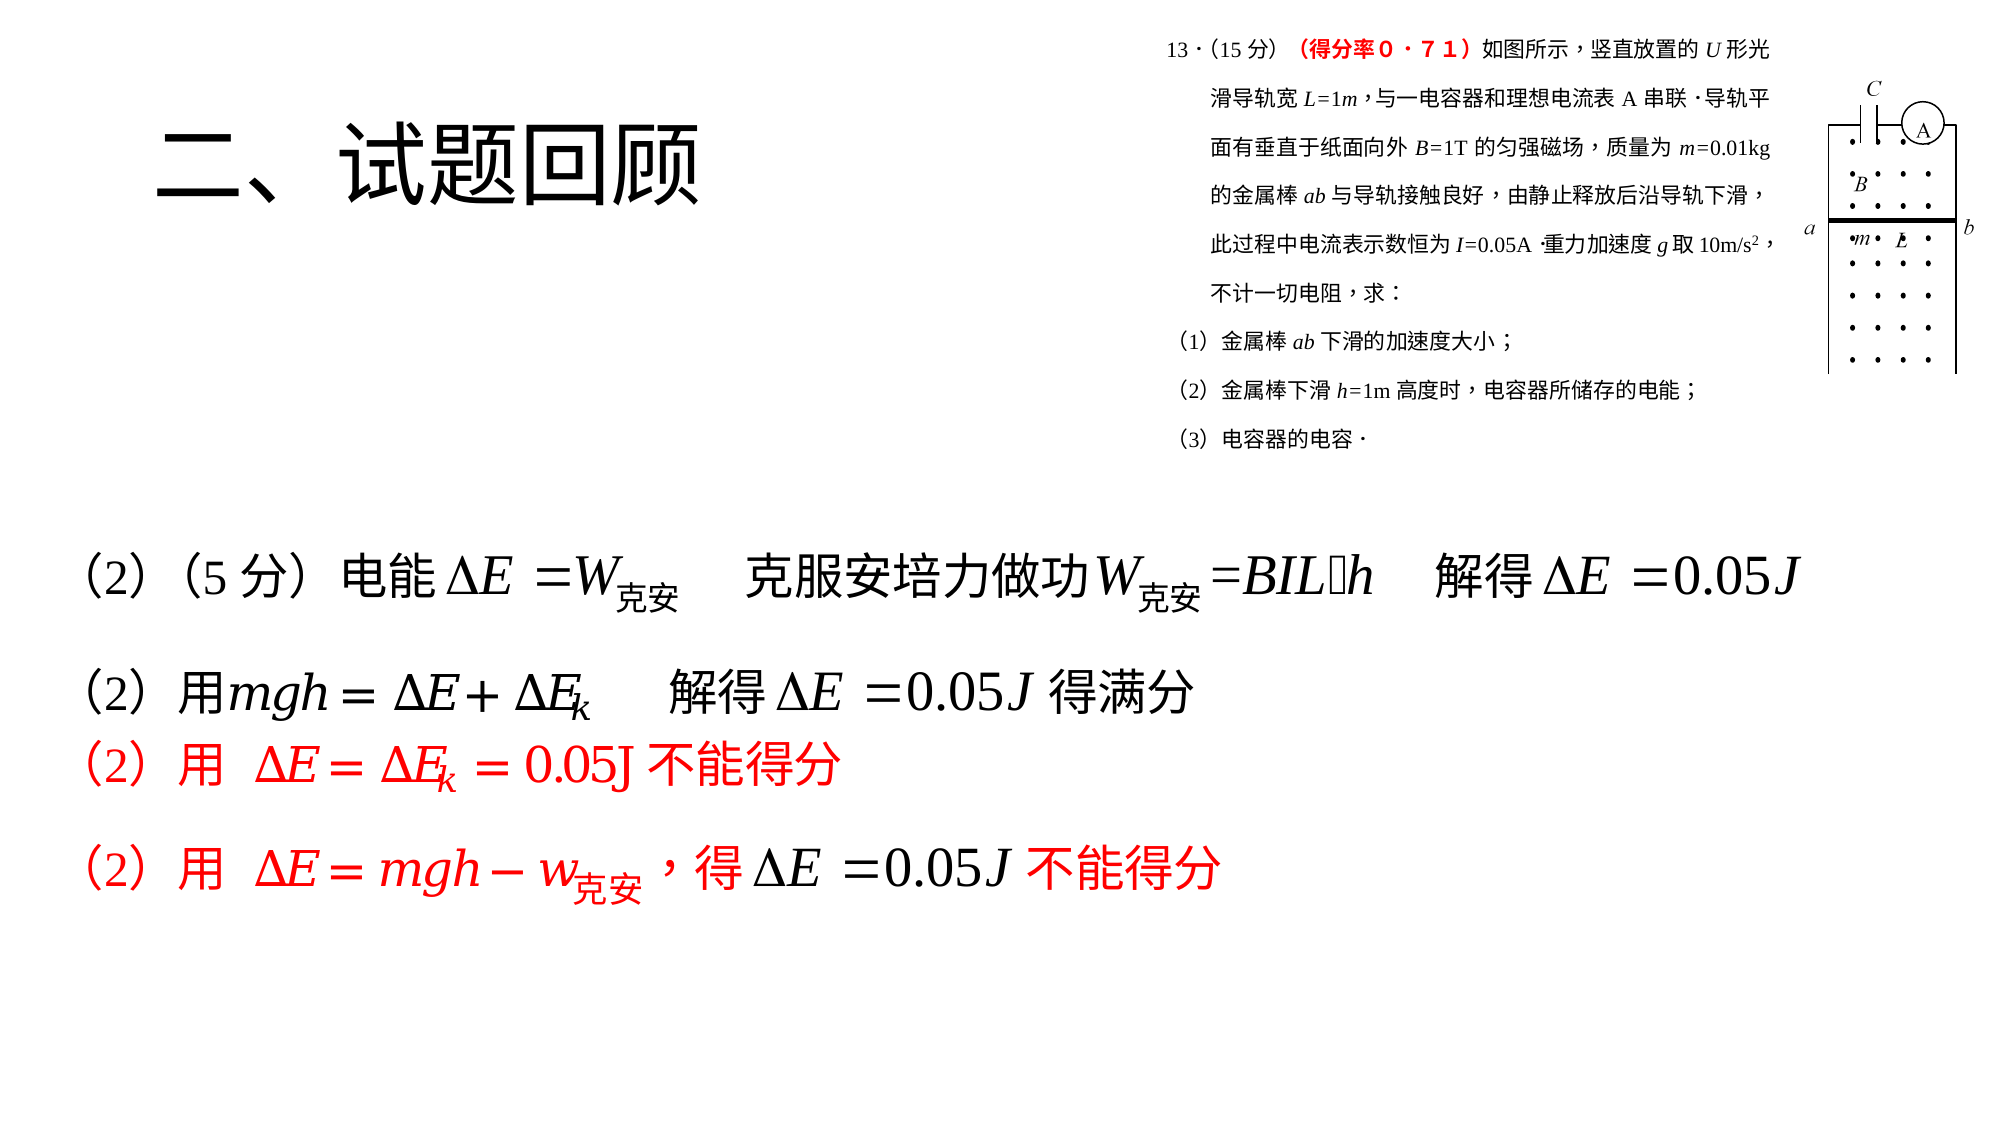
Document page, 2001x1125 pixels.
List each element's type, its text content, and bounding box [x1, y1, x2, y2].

picture [54, 508, 1966, 948]
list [1166, 25, 2000, 465]
title 二、试题回顾 [137, 59, 1166, 278]
